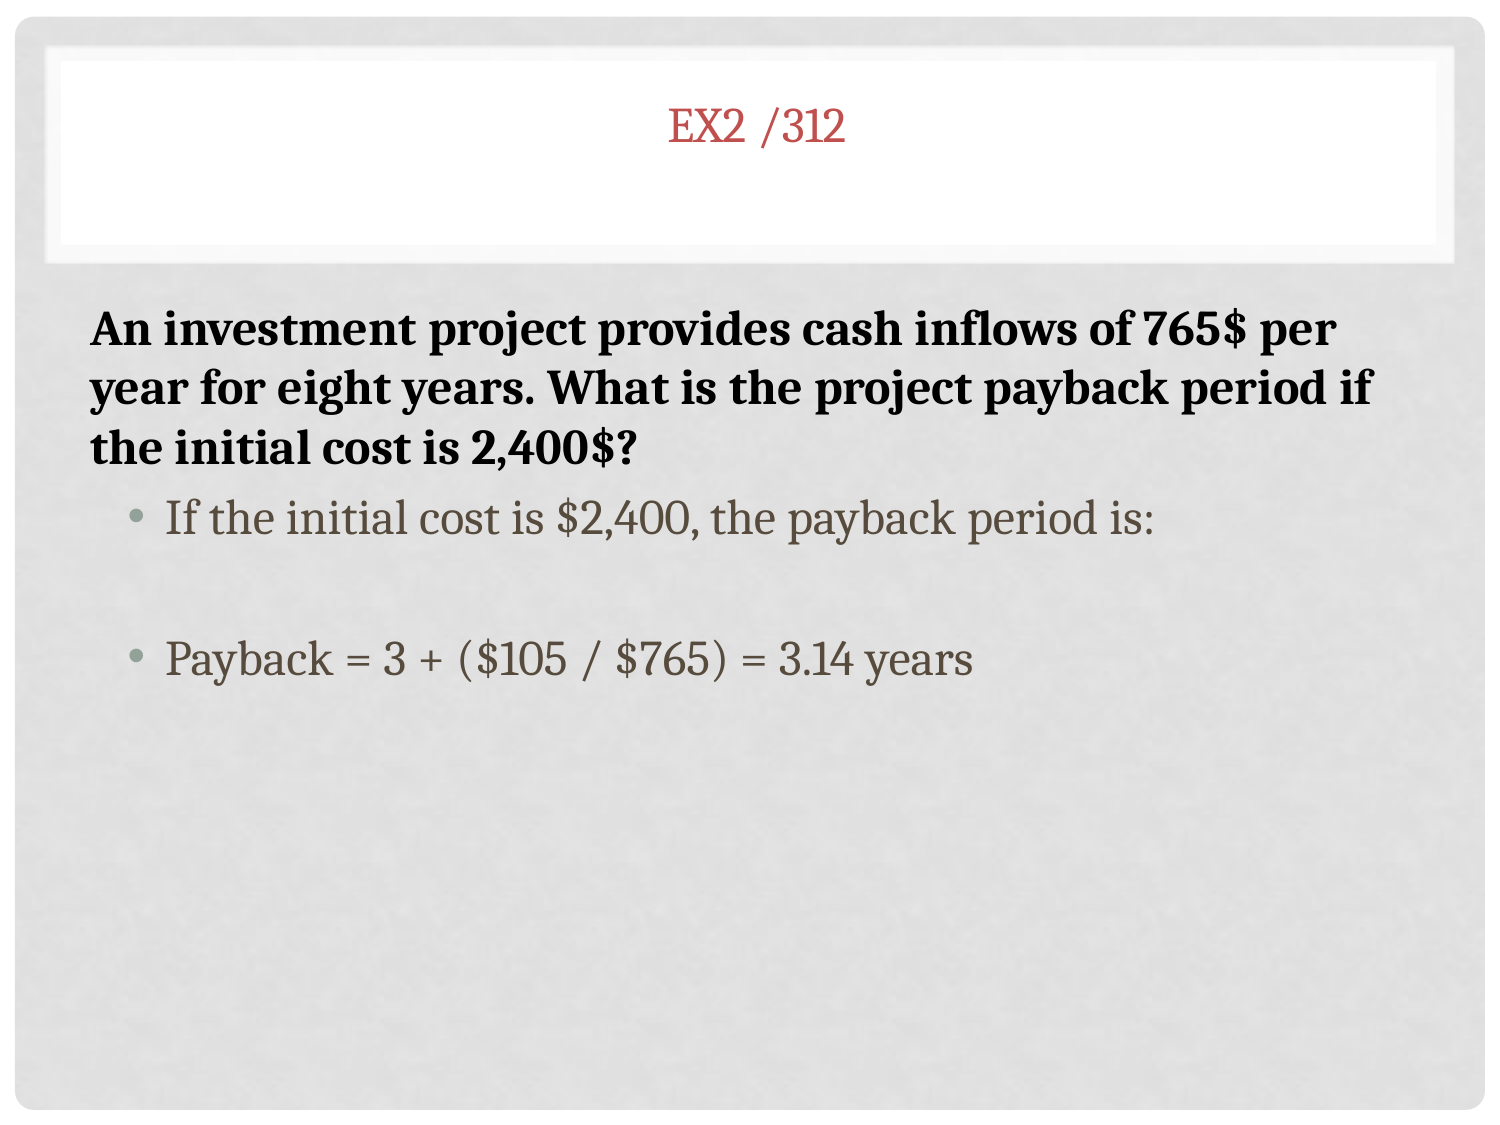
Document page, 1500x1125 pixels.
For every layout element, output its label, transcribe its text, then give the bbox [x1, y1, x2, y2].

title EX2 /312 [69, 66, 1425, 238]
list An investment project provides cash inflows of 765$ per year for eight years. What is the project payback period if the initial cost is 2,400$? If the initial cost is $2,400, the payback period is: Payback = 3 + ($105 / $765) = 3.14 years [75, 287, 1425, 1005]
